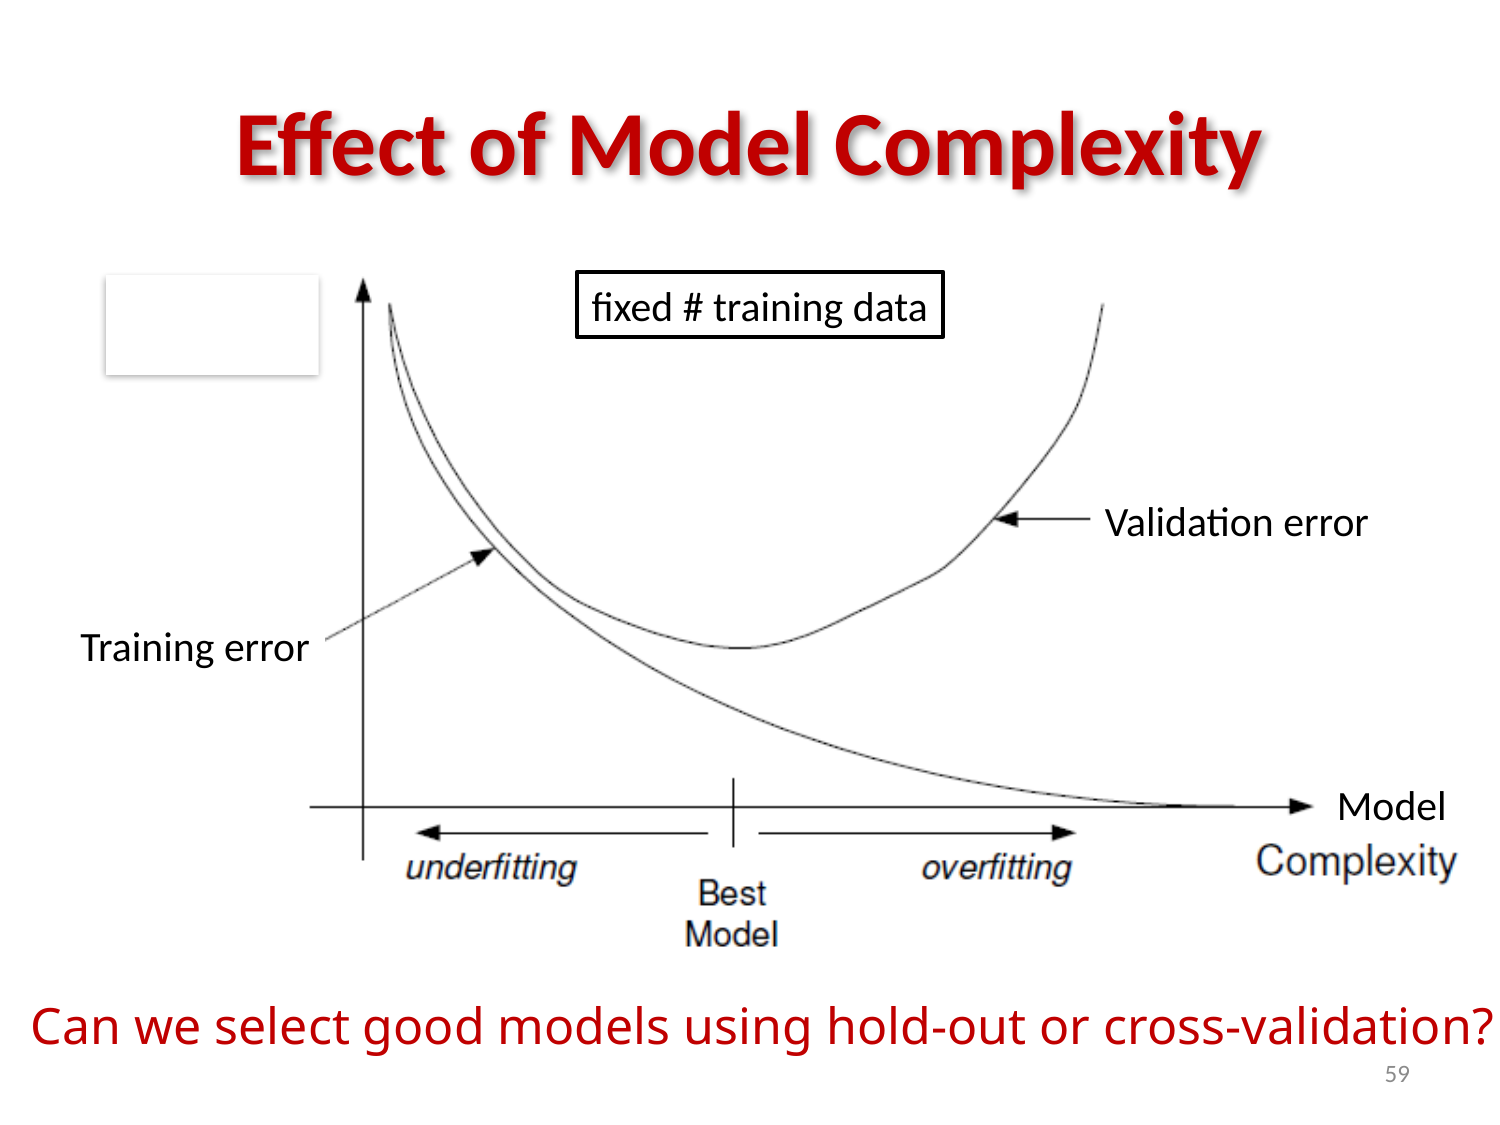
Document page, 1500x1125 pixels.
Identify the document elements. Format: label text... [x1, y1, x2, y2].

picture [24, 249, 1494, 976]
slide_number 59 [1074, 1063, 1425, 1103]
title Effect of Model Complexity [75, 45, 1425, 233]
text_box Can we select good models using hold-out or cross-validation? [16, 987, 1500, 1063]
